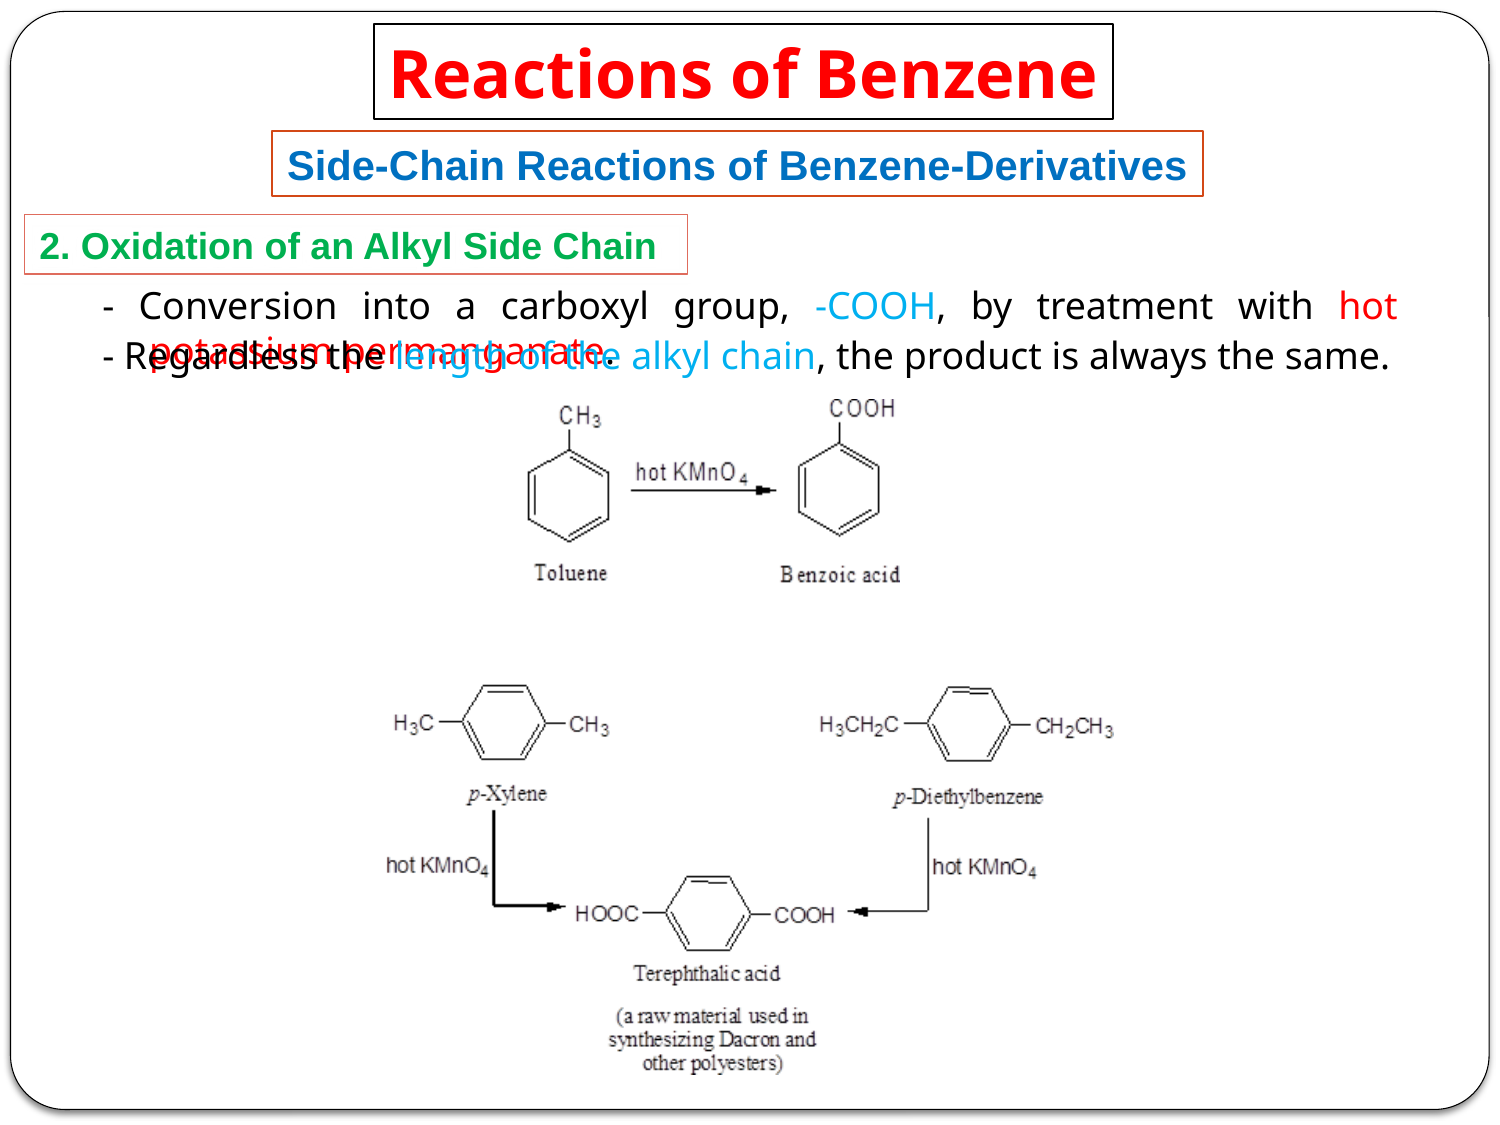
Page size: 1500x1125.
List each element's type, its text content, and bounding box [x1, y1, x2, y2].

text_box Side-Chain Reactions of Benzene-Derivatives [271, 130, 1204, 197]
picture [524, 399, 901, 588]
picture [386, 682, 1114, 1076]
text_box - Regardless the length of the alkyl chain, the product is always the same. [87, 324, 1413, 385]
text_box Reactions of Benzene [373, 23, 1114, 120]
text_box - Conversion into a carboxyl group, -COOH, by treatment with hot potassium permanganate. [87, 274, 1413, 324]
text_box 2. Oxidation of an Alkyl Side Chain [24, 214, 688, 275]
